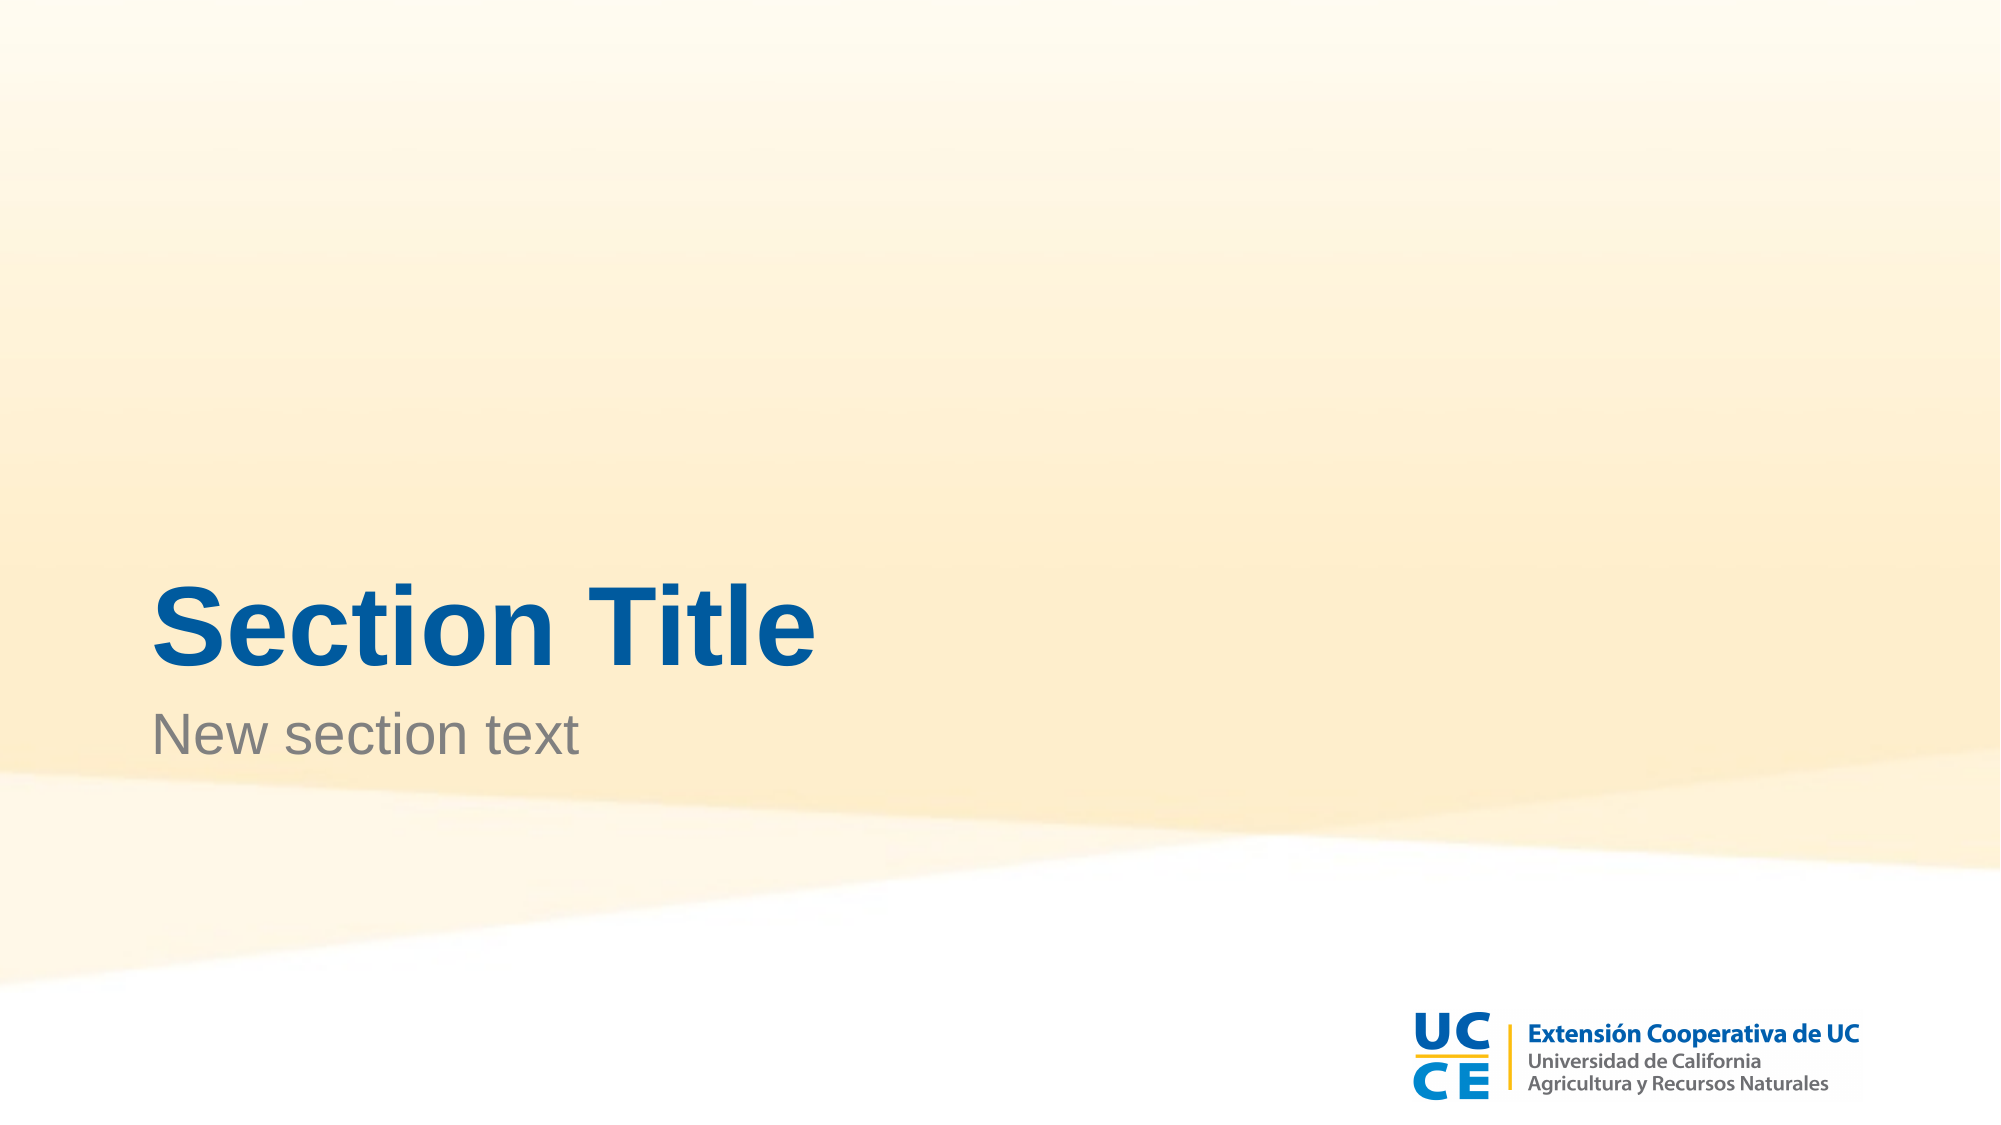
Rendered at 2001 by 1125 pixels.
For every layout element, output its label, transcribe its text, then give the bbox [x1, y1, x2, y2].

title Section Title [136, 229, 1862, 697]
picture [0, 0, 2001, 993]
list New section text [136, 697, 1862, 944]
picture [1412, 1009, 1863, 1102]
